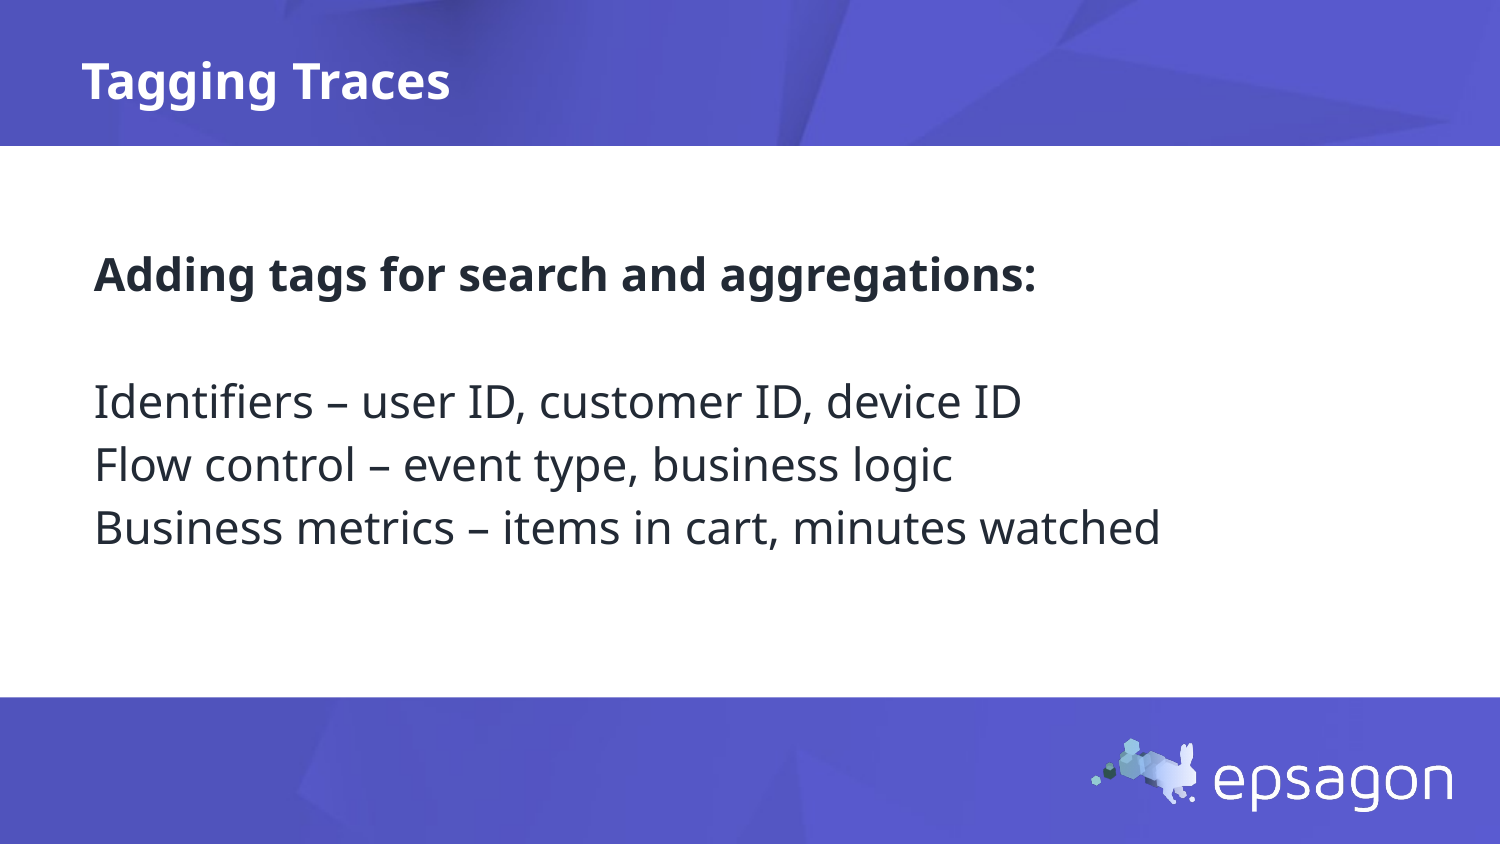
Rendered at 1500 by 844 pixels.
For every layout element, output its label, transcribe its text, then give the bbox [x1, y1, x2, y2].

list Tagging Traces [73, 52, 1298, 122]
picture [0, 0, 1500, 146]
picture [0, 698, 1500, 844]
text_box Adding tags for search and aggregations: Identifiers – user ID, customer ID, device ID Flow control – event type, business logic Business metrics – items in cart, minutes watched [78, 230, 1208, 654]
